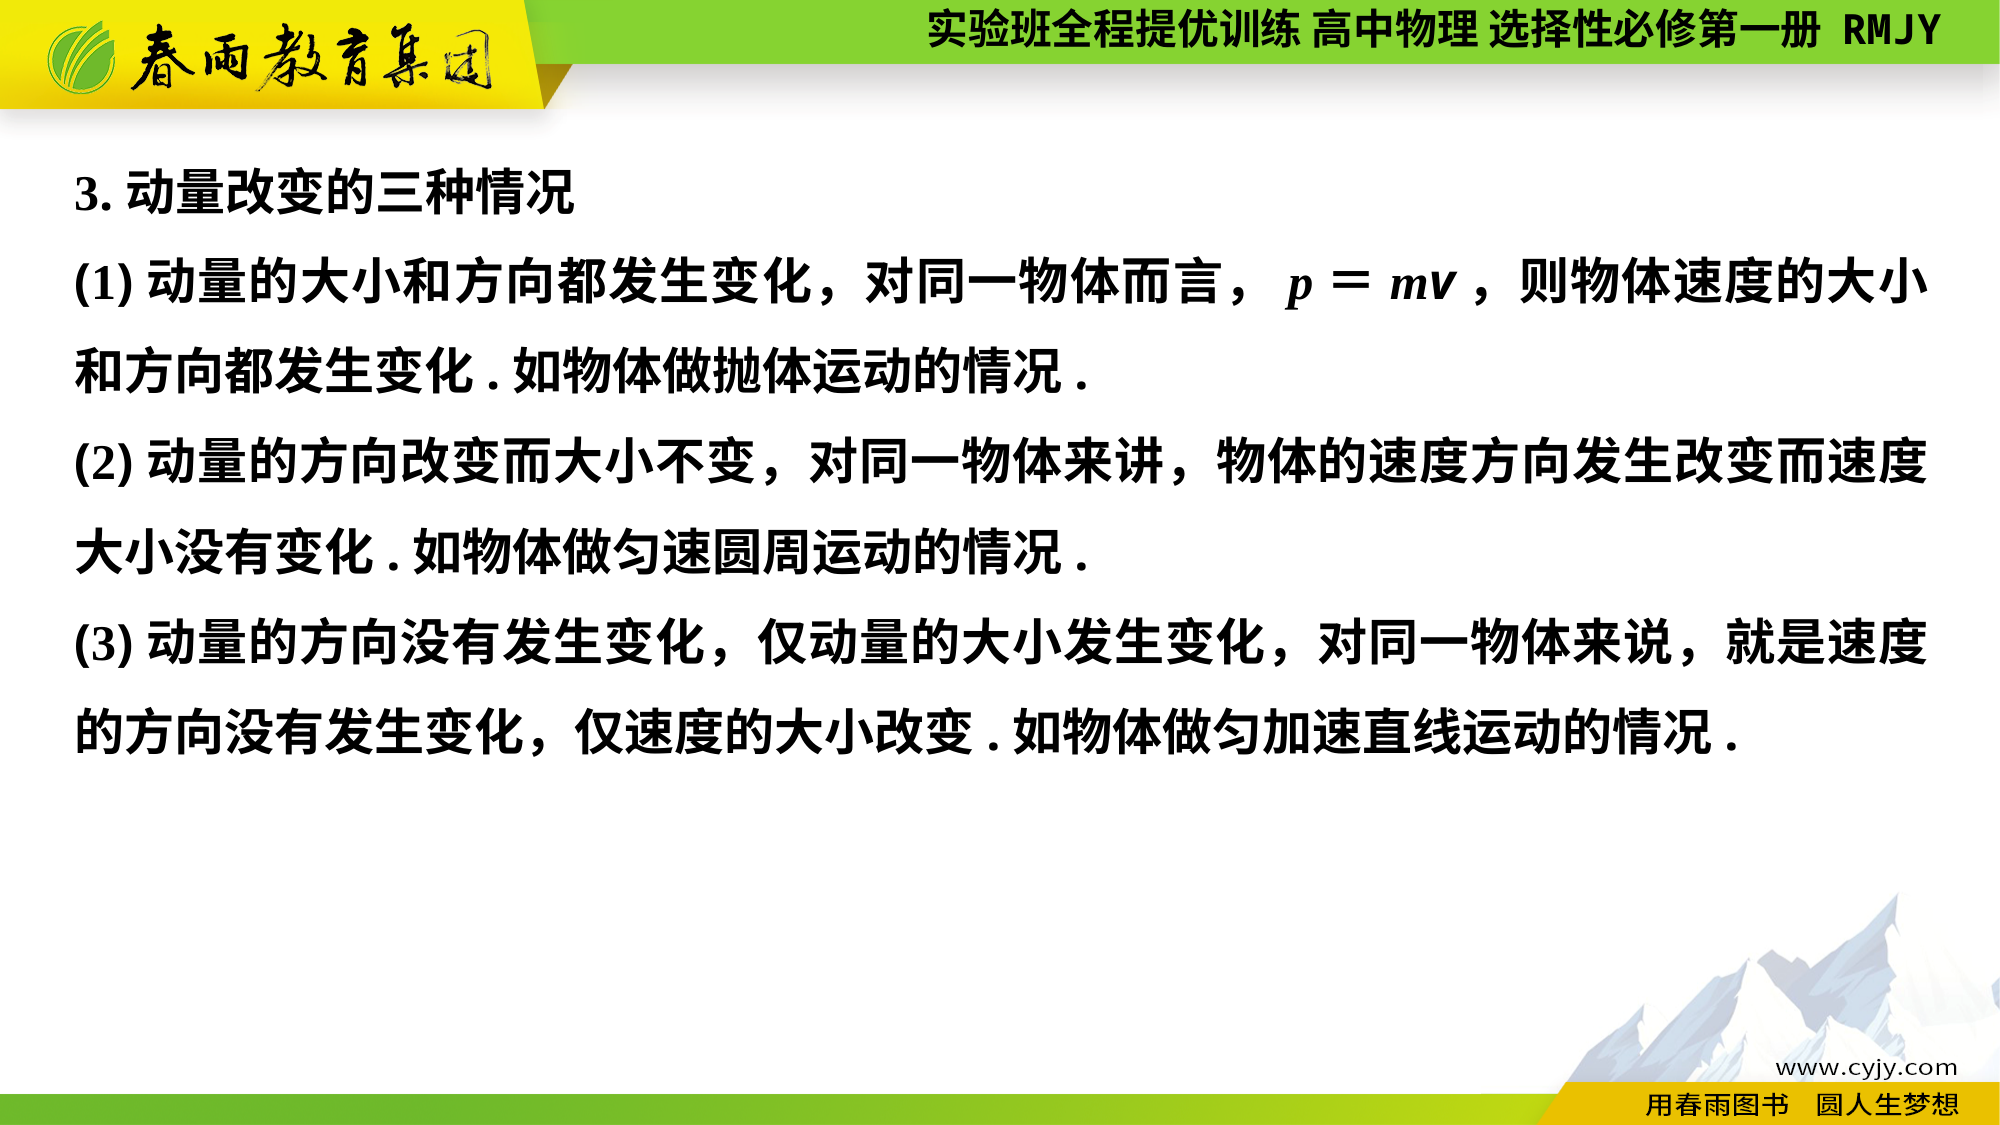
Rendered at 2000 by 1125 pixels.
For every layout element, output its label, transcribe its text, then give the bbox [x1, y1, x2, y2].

list 3.动量改变的三种情况 (1)动量的大小和方向都发生变化，对同一物体而言，p＝mv，则物体速度的大小和方向都发生变化.如物体做抛体运动的情况. (2)动量的方向改变而大小不变，对同一物体来讲，物体的速度方向发生改变而速度大小没有变化.如物体做匀速圆周运动的情况. (3)动量的方向没有发生变化，仅动量的大小发生变化，对同一物体来说，就是速度的方向没有发生变化，仅速度的大小改变.如物体做匀加速直线运动的情况. [59, 122, 1944, 763]
picture [0, 0, 2000, 1125]
